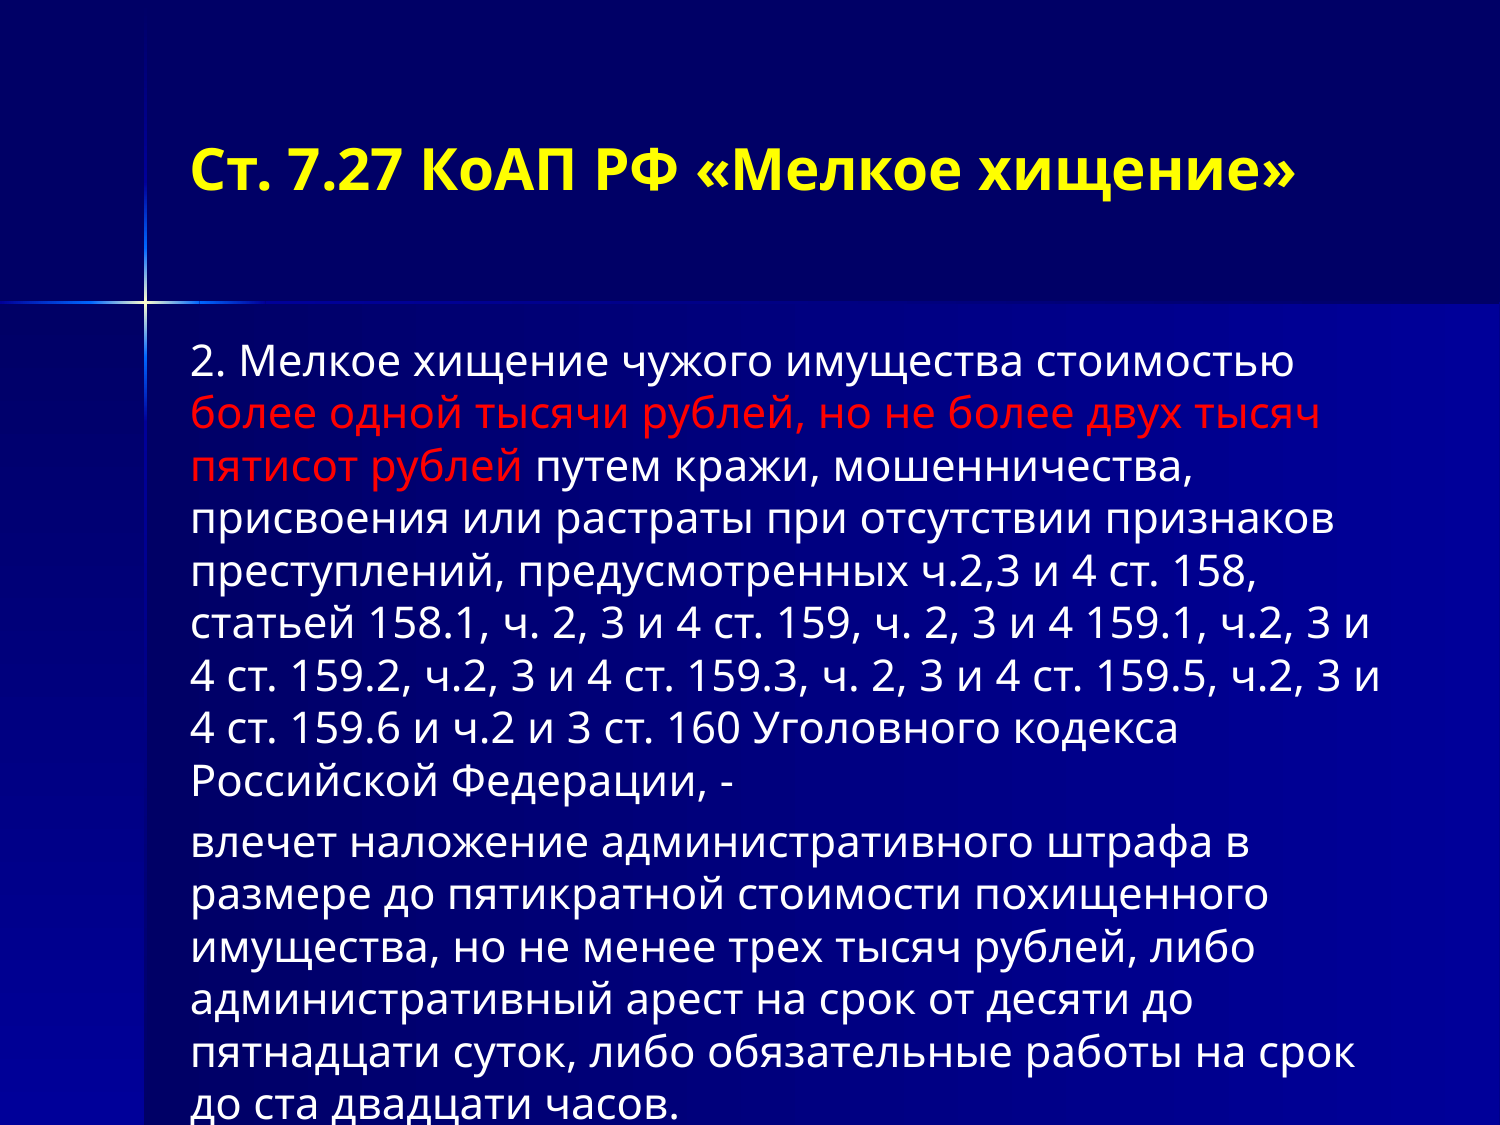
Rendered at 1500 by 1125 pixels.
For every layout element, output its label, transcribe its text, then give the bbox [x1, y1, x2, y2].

list 2. Мелкое хищение чужого имущества стоимостью более одной тысячи рублей, но не более двух тысяч пятисот рублей путем кражи, мошенничества, присвоения или растраты при отсутствии признаков преступлений, предусмотренных ч.2,3 и 4 ст. 158, статьей 158.1, ч. 2, 3 и 4 ст. 159, ч. 2, 3 и 4 159.1, ч.2, 3 и 4 ст. 159.2, ч.2, 3 и 4 ст. 159.3, ч. 2, 3 и 4 ст. 159.5, ч.2, 3 и 4 ст. 159.6 и ч.2 и 3 ст. 160 Уголовного кодекса Российской Федерации, - влечет наложение административного штрафа в размере до пятикратной стоимости похищенного имущества, но не менее трех тысяч рублей, либо административный арест на срок от десяти до пятнадцати суток, либо обязательные работы на срок до ста двадцати часов. [174, 324, 1413, 1000]
title Ст. 7.27 КоАП РФ «Мелкое хищение» [174, 50, 1413, 285]
